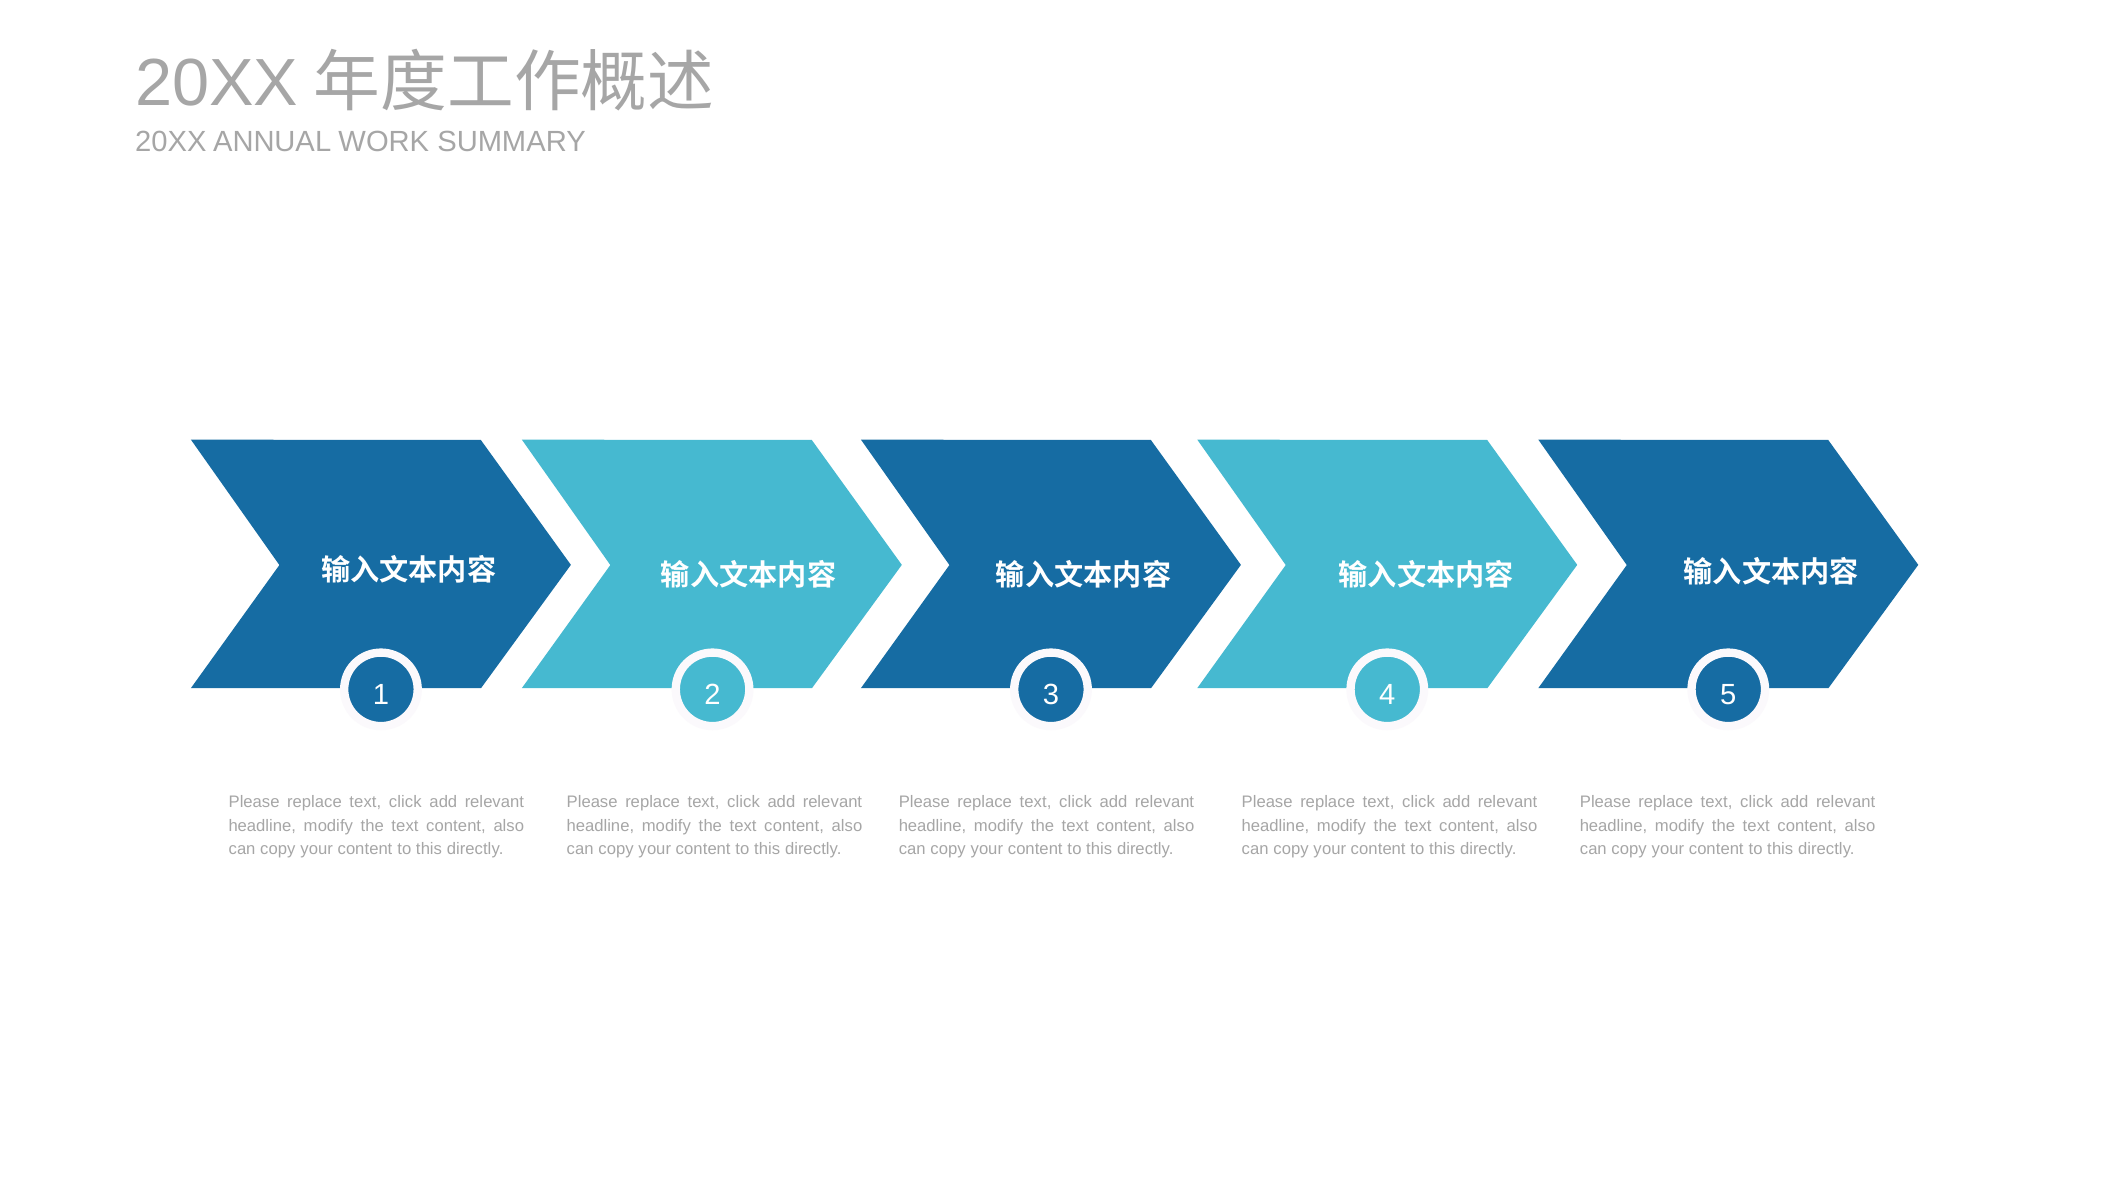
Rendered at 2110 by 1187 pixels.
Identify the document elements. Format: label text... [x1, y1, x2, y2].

text_box Please replace text, click add relevant headline, modify the text content, also can copy your content to this directly. [228, 786, 525, 859]
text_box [1014, 652, 1088, 727]
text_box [1691, 652, 1766, 727]
text_box Please replace text, click add relevant headline, modify the text content, also can copy your content to this directly. [1579, 786, 1876, 859]
text_box Please replace text, click add relevant headline, modify the text content, also can copy your content to this directly. [566, 786, 863, 859]
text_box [1197, 439, 1538, 689]
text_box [521, 439, 860, 689]
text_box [675, 652, 750, 727]
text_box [190, 439, 521, 689]
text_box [860, 439, 1197, 689]
text_box 20XX年度工作概述 [135, 38, 783, 119]
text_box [1538, 439, 1919, 689]
text_box Please replace text, click add relevant headline, modify the text content, also can copy your content to this directly. [898, 786, 1195, 859]
text_box 20XX ANNUAL WORK SUMMARY [135, 122, 596, 158]
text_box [344, 652, 418, 727]
text_box Please replace text, click add relevant headline, modify the text content, also can copy your content to this directly. [1241, 786, 1538, 859]
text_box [1350, 652, 1425, 727]
